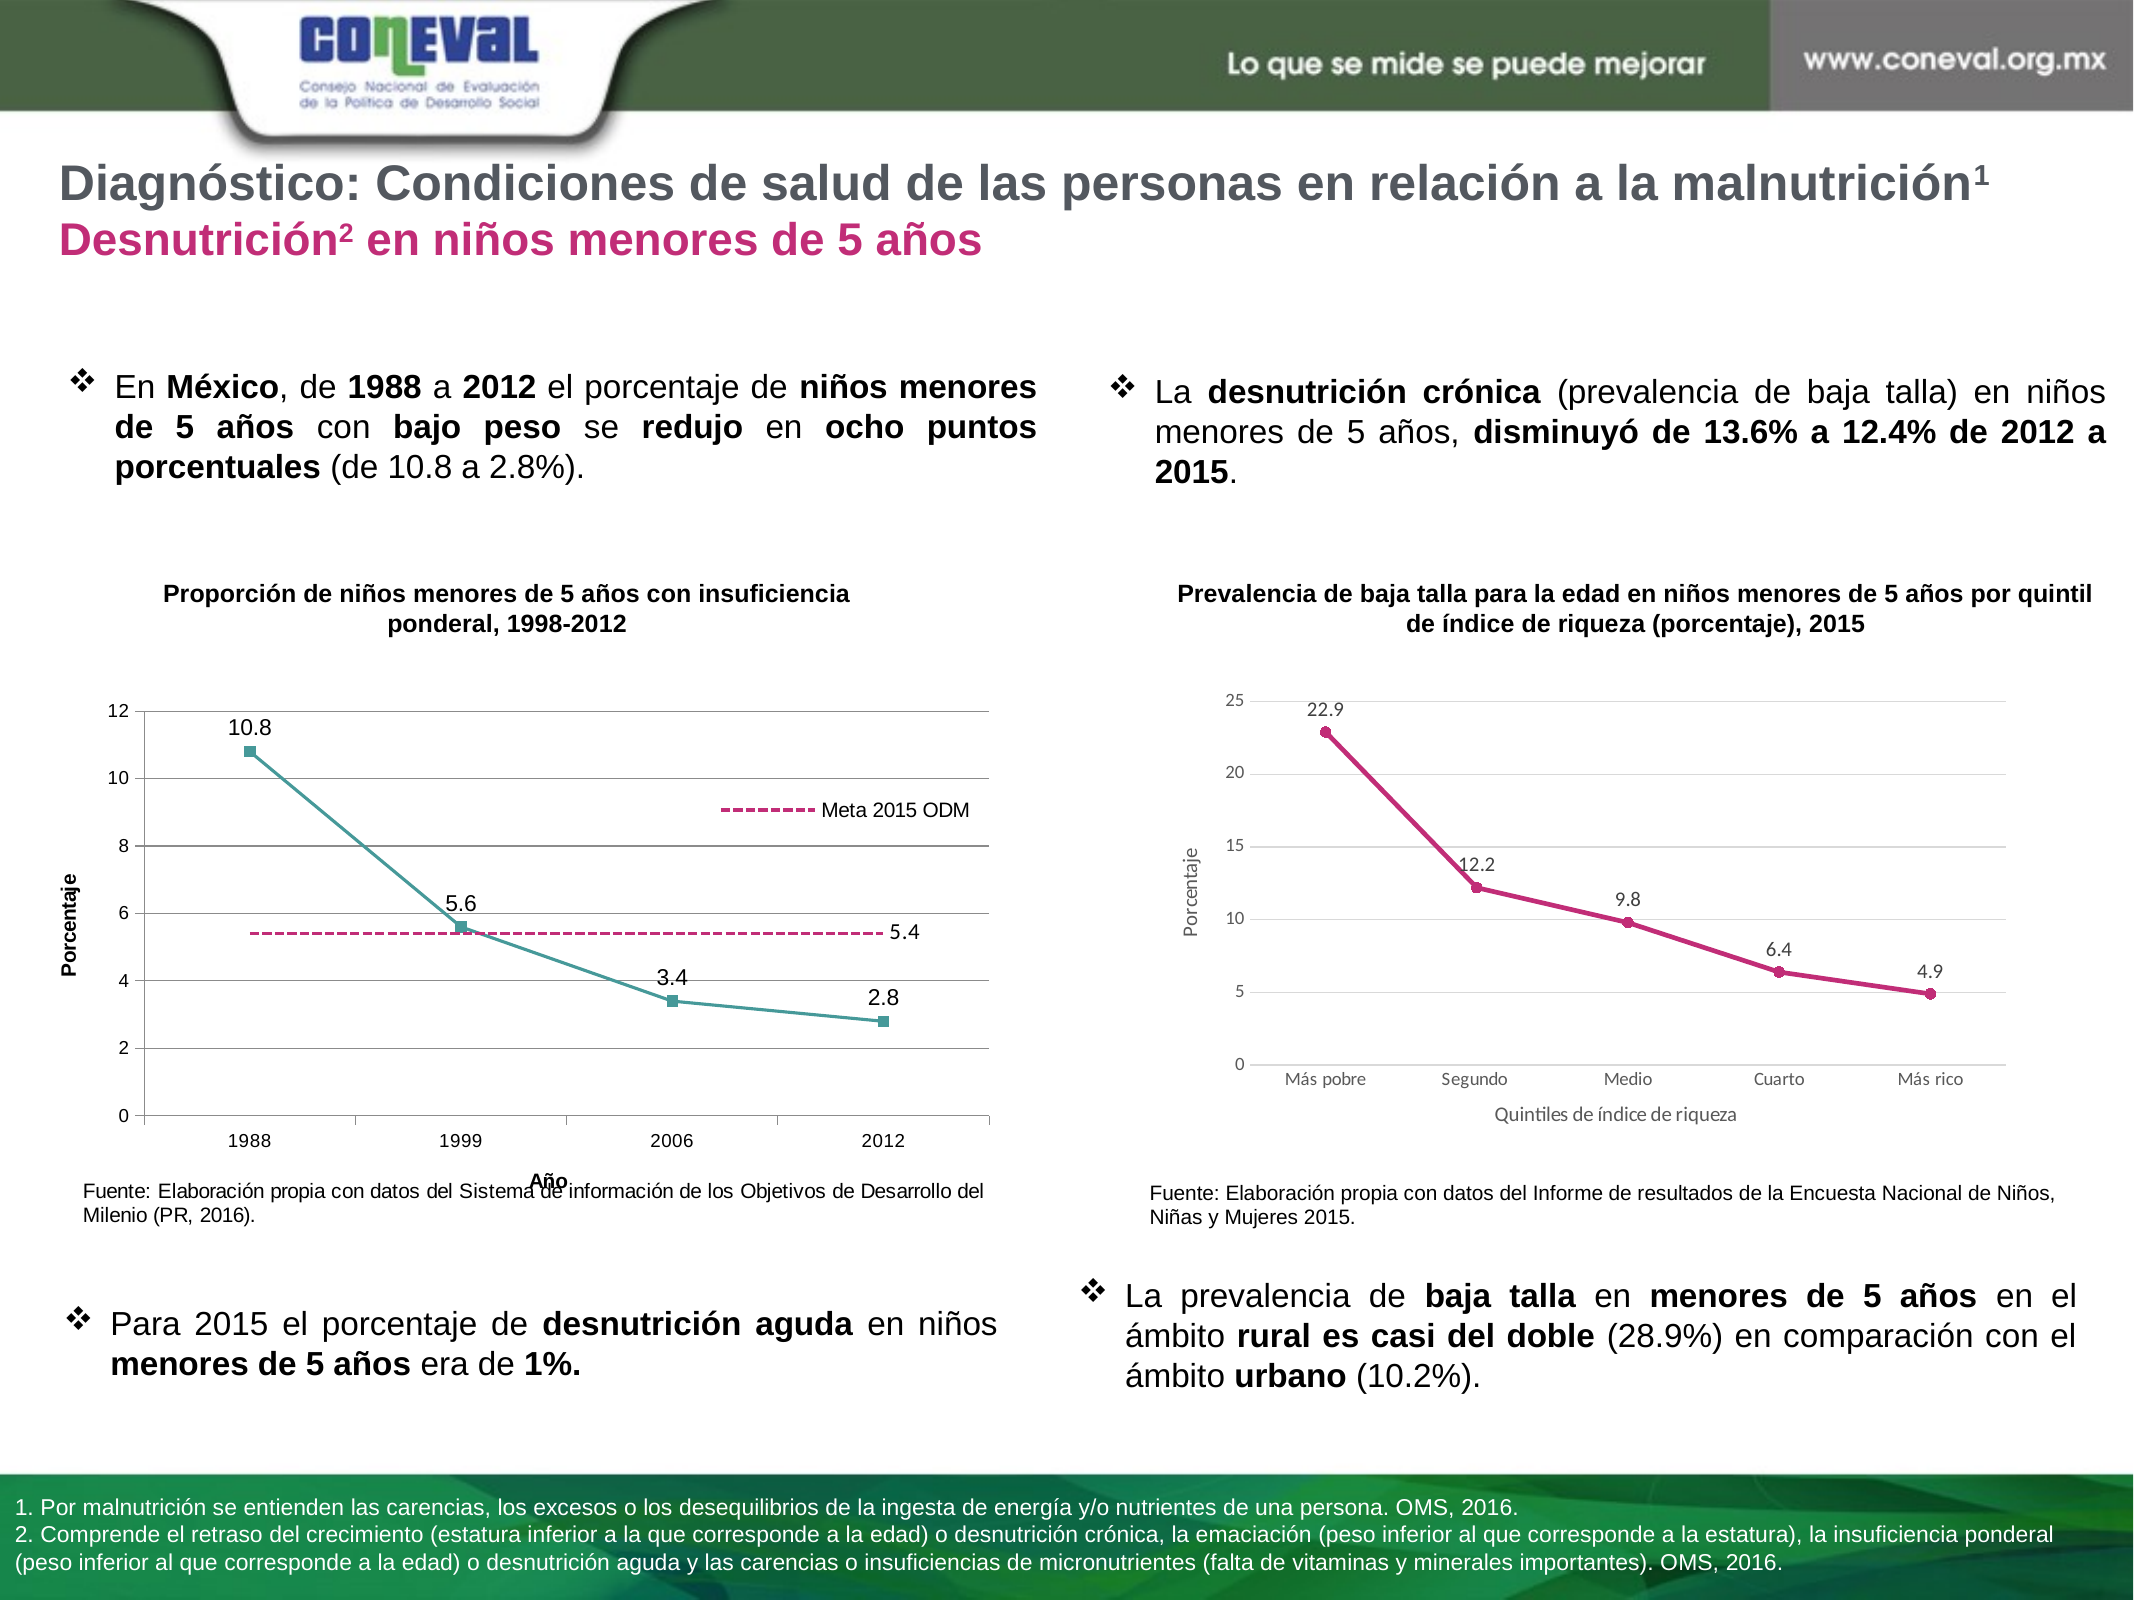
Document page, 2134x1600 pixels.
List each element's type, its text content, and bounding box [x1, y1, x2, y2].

text_box En México, de 1988 a 2012 el porcentaje de niños menores de 5 años con bajo peso se redujo en ocho puntos porcentuales (de 10.8 a 2.8%). [59, 356, 1046, 494]
chart [21, 684, 1061, 1245]
text_box Para 2015 el porcentaje de desnutrición aguda en niños menores de 5 años era de 1%. [55, 1294, 1007, 1391]
text_box Fuente: Elaboración propia con datos del Informe de resultados de la Encuesta Nacional de Niños, Niñas y Mujeres 2015. [1134, 1171, 2081, 1237]
picture [0, 0, 2134, 1600]
text_box Prevalencia de baja talla para la edad en niños menores de 5 años por quintil de índice de riqueza (porcentaje), 2015 [1156, 570, 2116, 645]
text_box La desnutrición crónica (prevalencia de baja talla) en niños menores de 5 años, disminuyó de 13.6% a 12.4% de 2012 a 2015. [1099, 362, 2116, 499]
text_box La prevalencia de baja talla en menores de 5 años en el ámbito rural es casi del doble (28.9%) en comparación con el ámbito urbano (10.2%). [1069, 1265, 2086, 1455]
text_box 1. Por malnutrición se entienden las carencias, los excesos o los desequilibrios de la ingesta de energía y/o nutrientes de una persona. OMS, 2016. 2. Comprende el retraso del crecimiento (estatura inferior a la que corresponde a la edad) o desnutrición crónica, la emaciación (peso inferior al que corresponde a la estatura), la insuficiencia ponderal (peso inferior al que corresponde a la edad) o desnutrición aguda y las carencias o insuficiencias de micronutrientes (falta de vitaminas y minerales importantes). OMS, 2016. [0, 1485, 2085, 1600]
text_box Proporción de niños menores de 5 años con insuficiencia ponderal, 1998-2012 [109, 570, 905, 645]
text_box Diagnóstico: Condiciones de salud de las personas en relación a la malnutrición1 Desnutrición2 en niños menores de 5 años [50, 141, 2071, 274]
chart [1148, 682, 2024, 1158]
